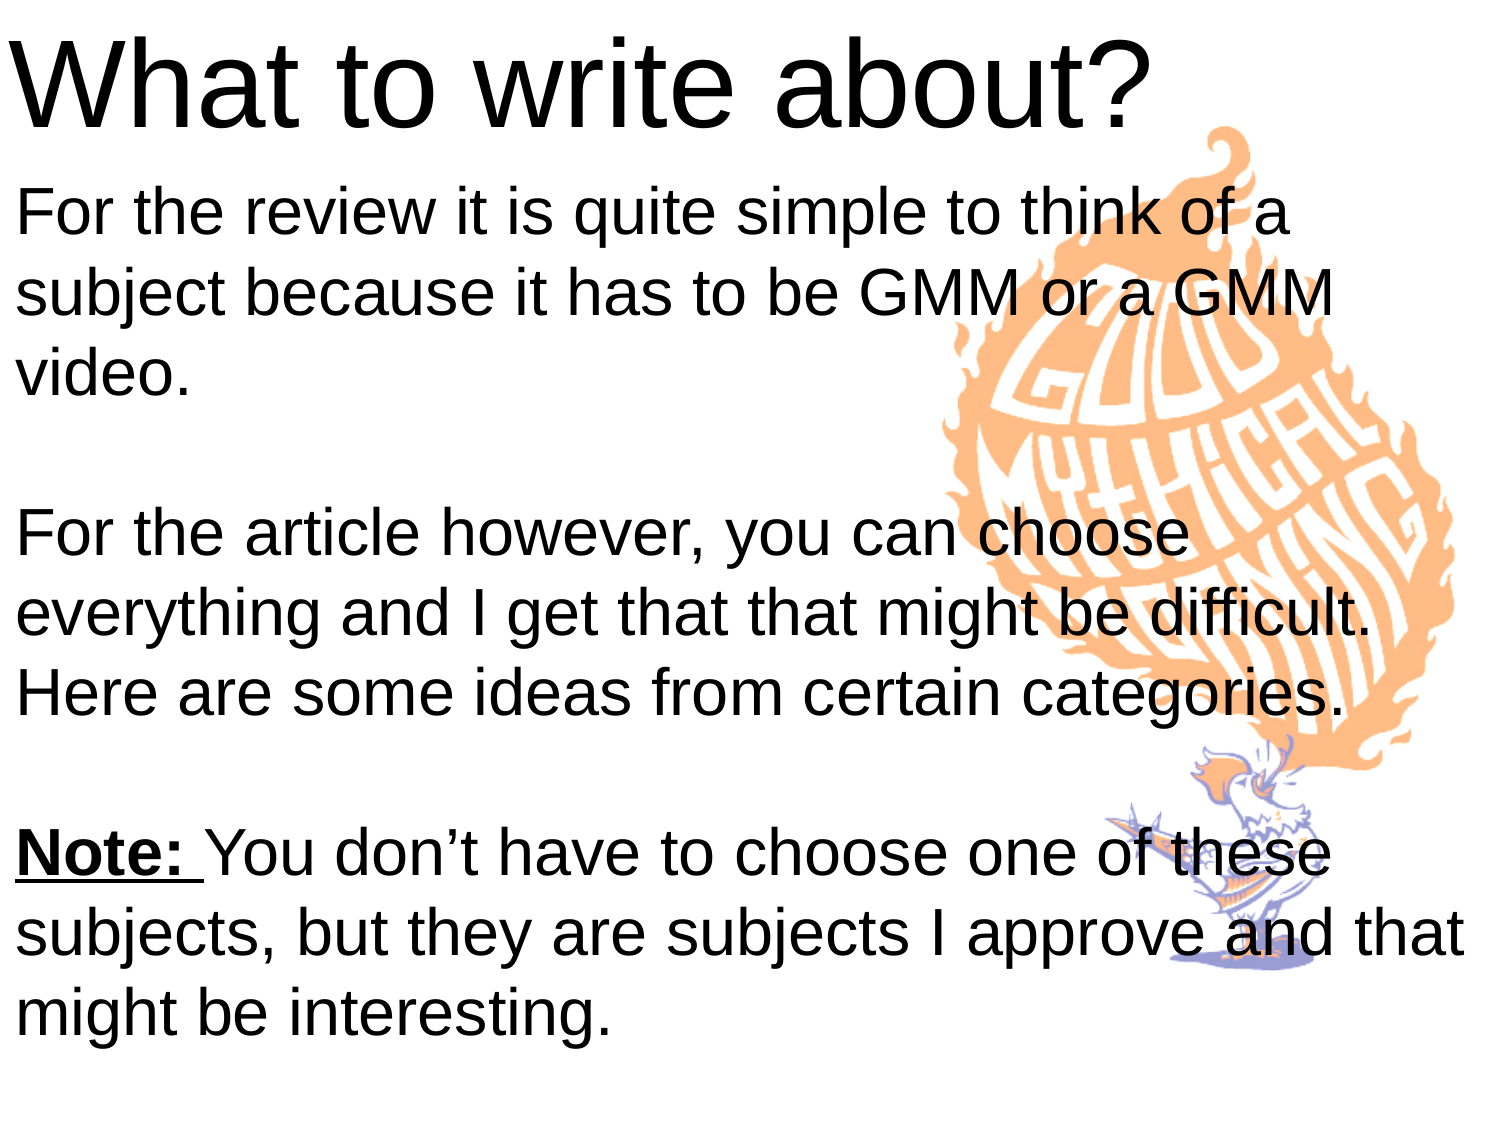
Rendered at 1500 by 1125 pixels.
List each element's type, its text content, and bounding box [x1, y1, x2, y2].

picture [773, 101, 1500, 1000]
list For the review it is quite simple to think of a subject because it has to be GMM or a GMM video. For the article however, you can choose everything and I get that that might be difficult. Here are some ideas from certain categories. Note: You don’t have to choose one of these subjects, but they are subjects I approve and that might be interesting. [0, 160, 1500, 1125]
title What to write about? [0, 0, 1459, 160]
